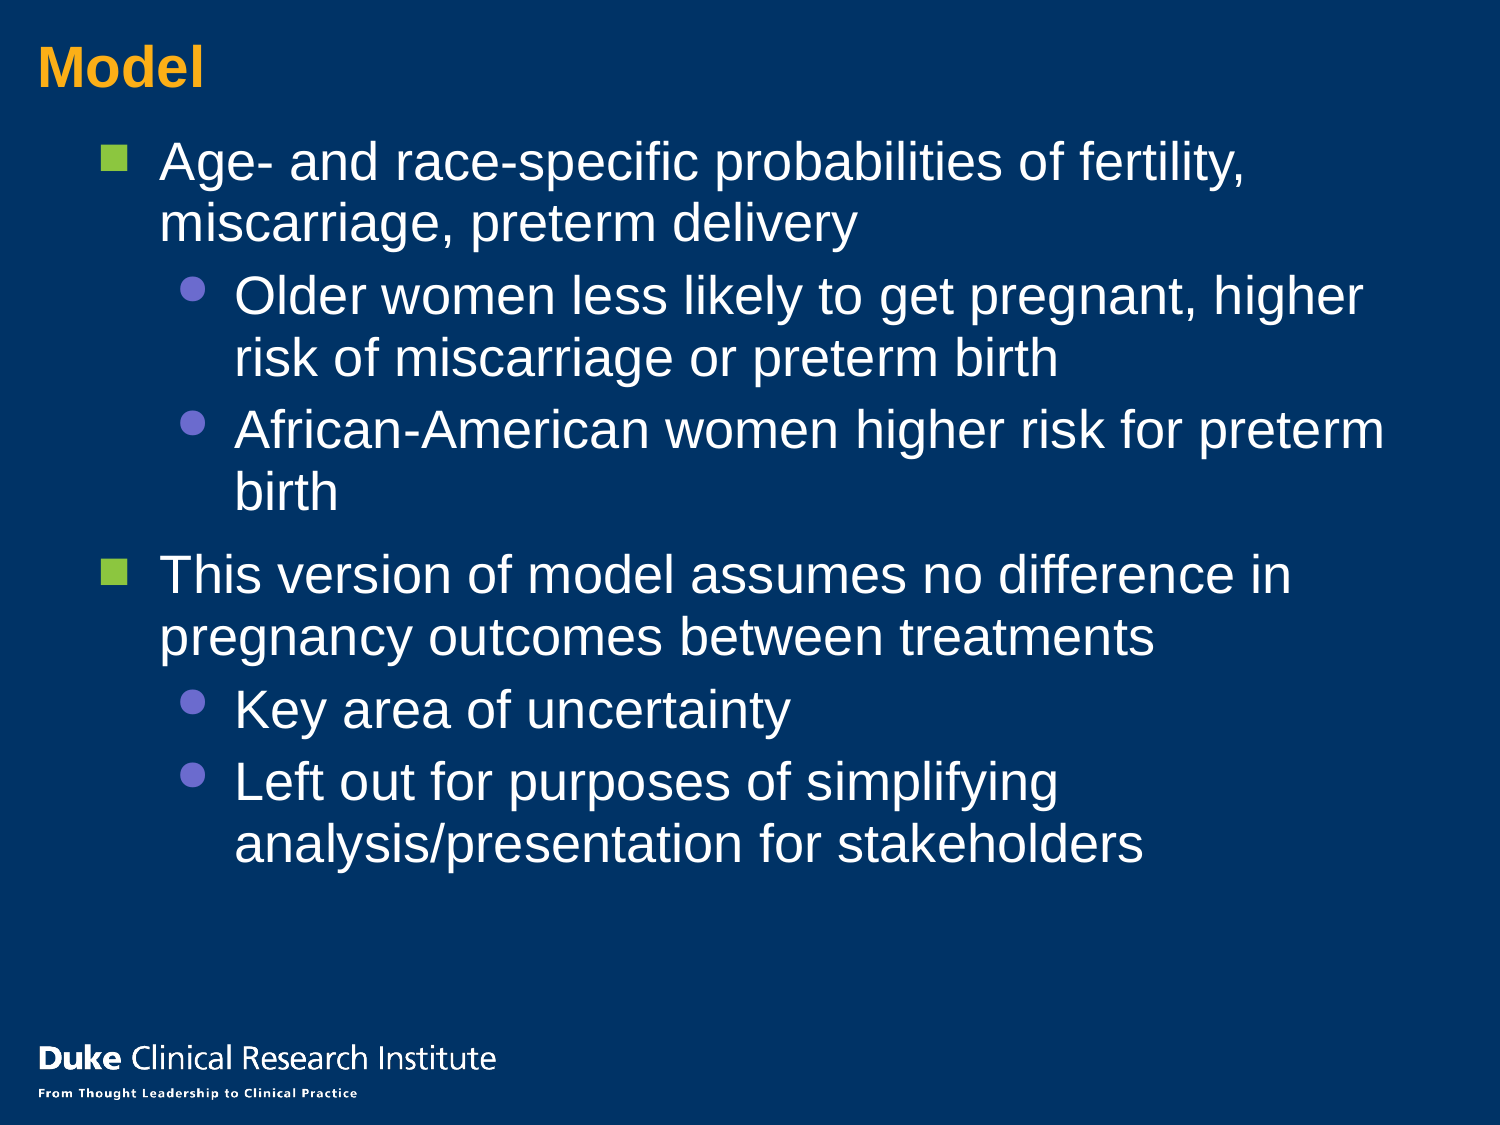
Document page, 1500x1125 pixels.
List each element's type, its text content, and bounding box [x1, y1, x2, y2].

picture [29, 1040, 505, 1105]
title Model [36, 36, 1463, 112]
list Age- and race-specific probabilities of fertility, miscarriage, preterm delivery Older women less likely to get pregnant, higher risk of miscarriage or preterm birth African-American women higher risk for preterm birth This version of model assumes no difference in pregnancy outcomes between treatments Key area of uncertainty Left out for purposes of simplifying analysis/presentation for stakeholders [69, 104, 1422, 1060]
